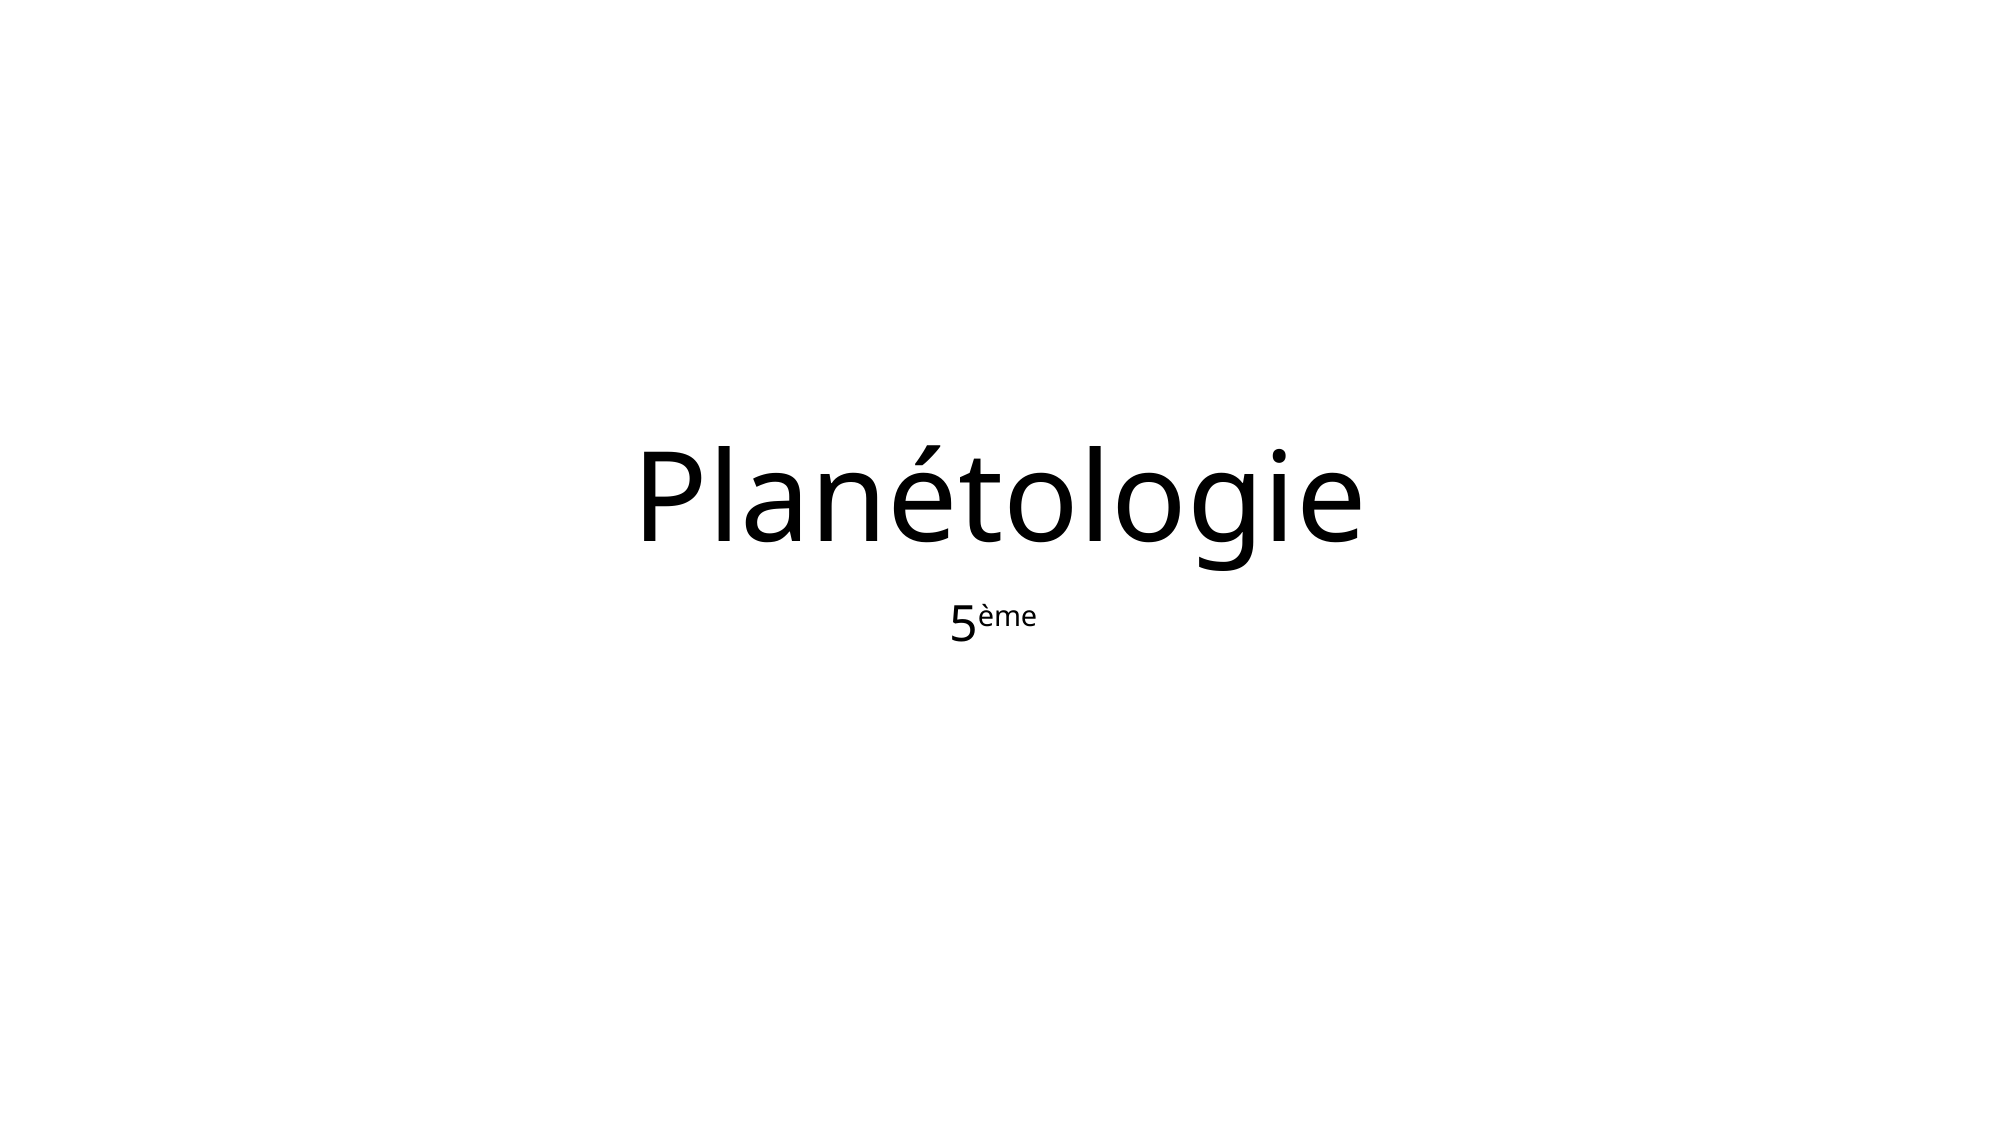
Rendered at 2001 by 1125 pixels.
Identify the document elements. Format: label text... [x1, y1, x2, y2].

title Planétologie [249, 184, 1750, 576]
subtitle 5ème [249, 590, 1750, 863]
